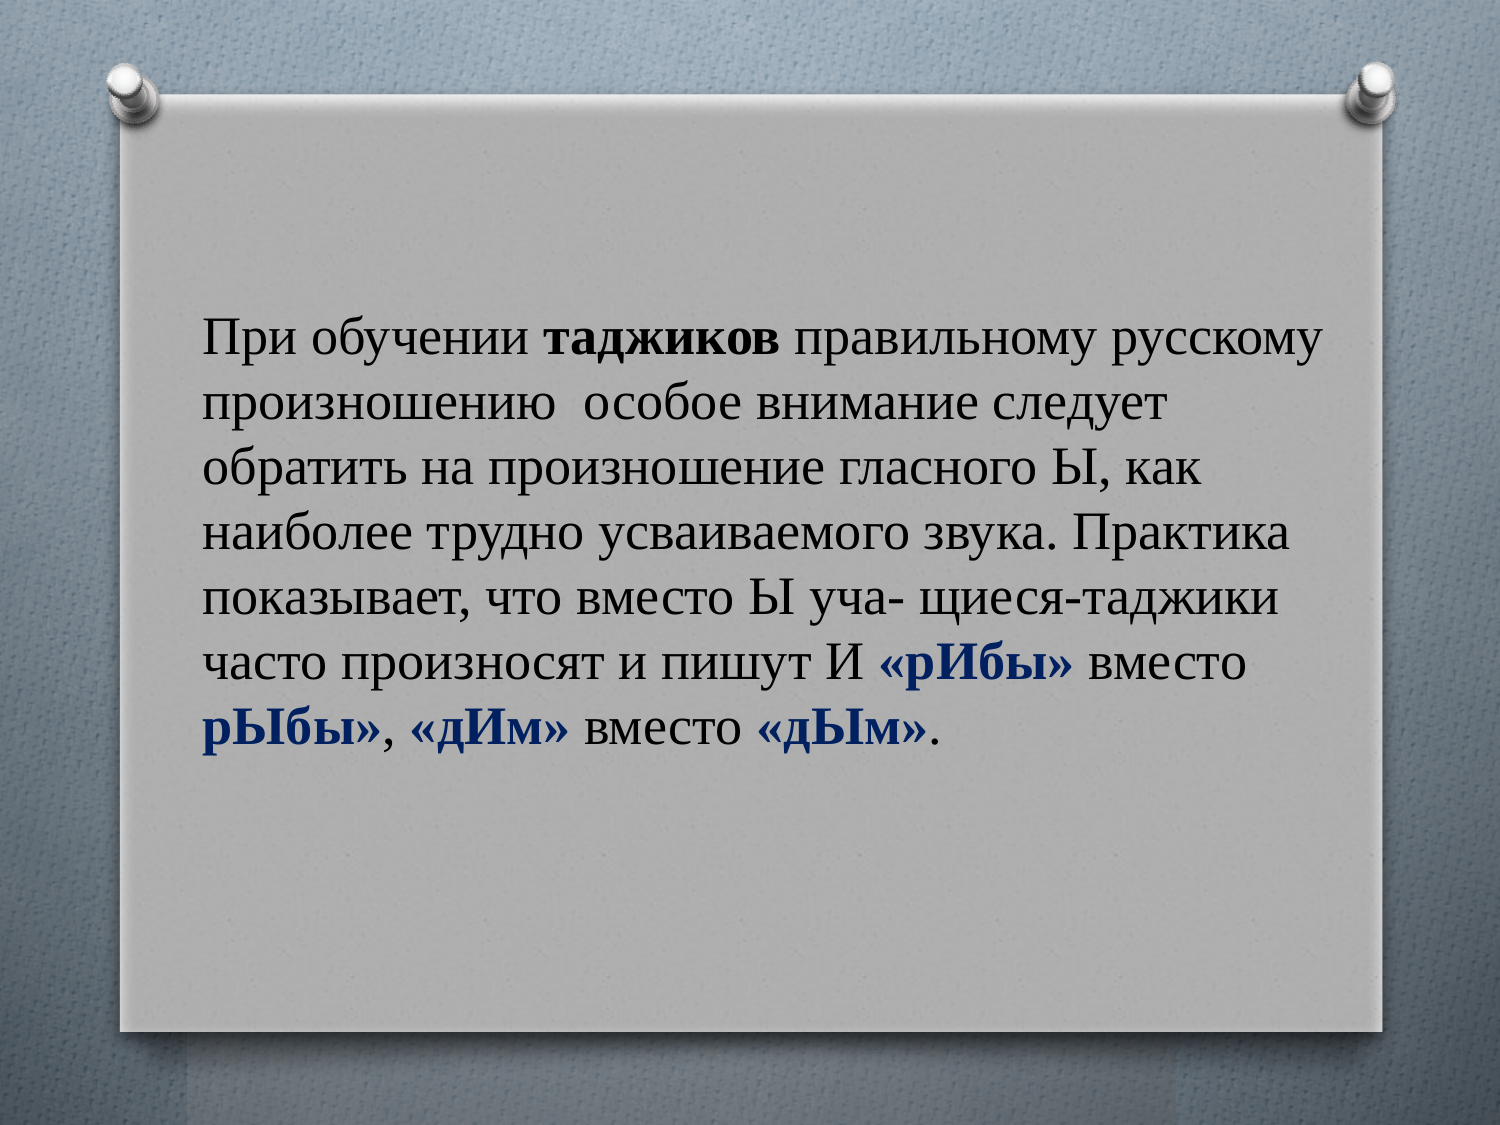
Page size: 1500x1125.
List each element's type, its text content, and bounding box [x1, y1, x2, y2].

list При обучении таджиков правильному русскому произношению особое внимание следует обратить на произношение гласного Ы, как наиболее трудно усваиваемого звука. Практика показывает, что вместо Ы уча- щиеся-таджики часто произносят и пишут И «рИбы» вместо рЫбы», «дИм» вместо «дЫм». [187, 140, 1348, 939]
picture [75, 29, 198, 153]
picture [1317, 35, 1439, 156]
